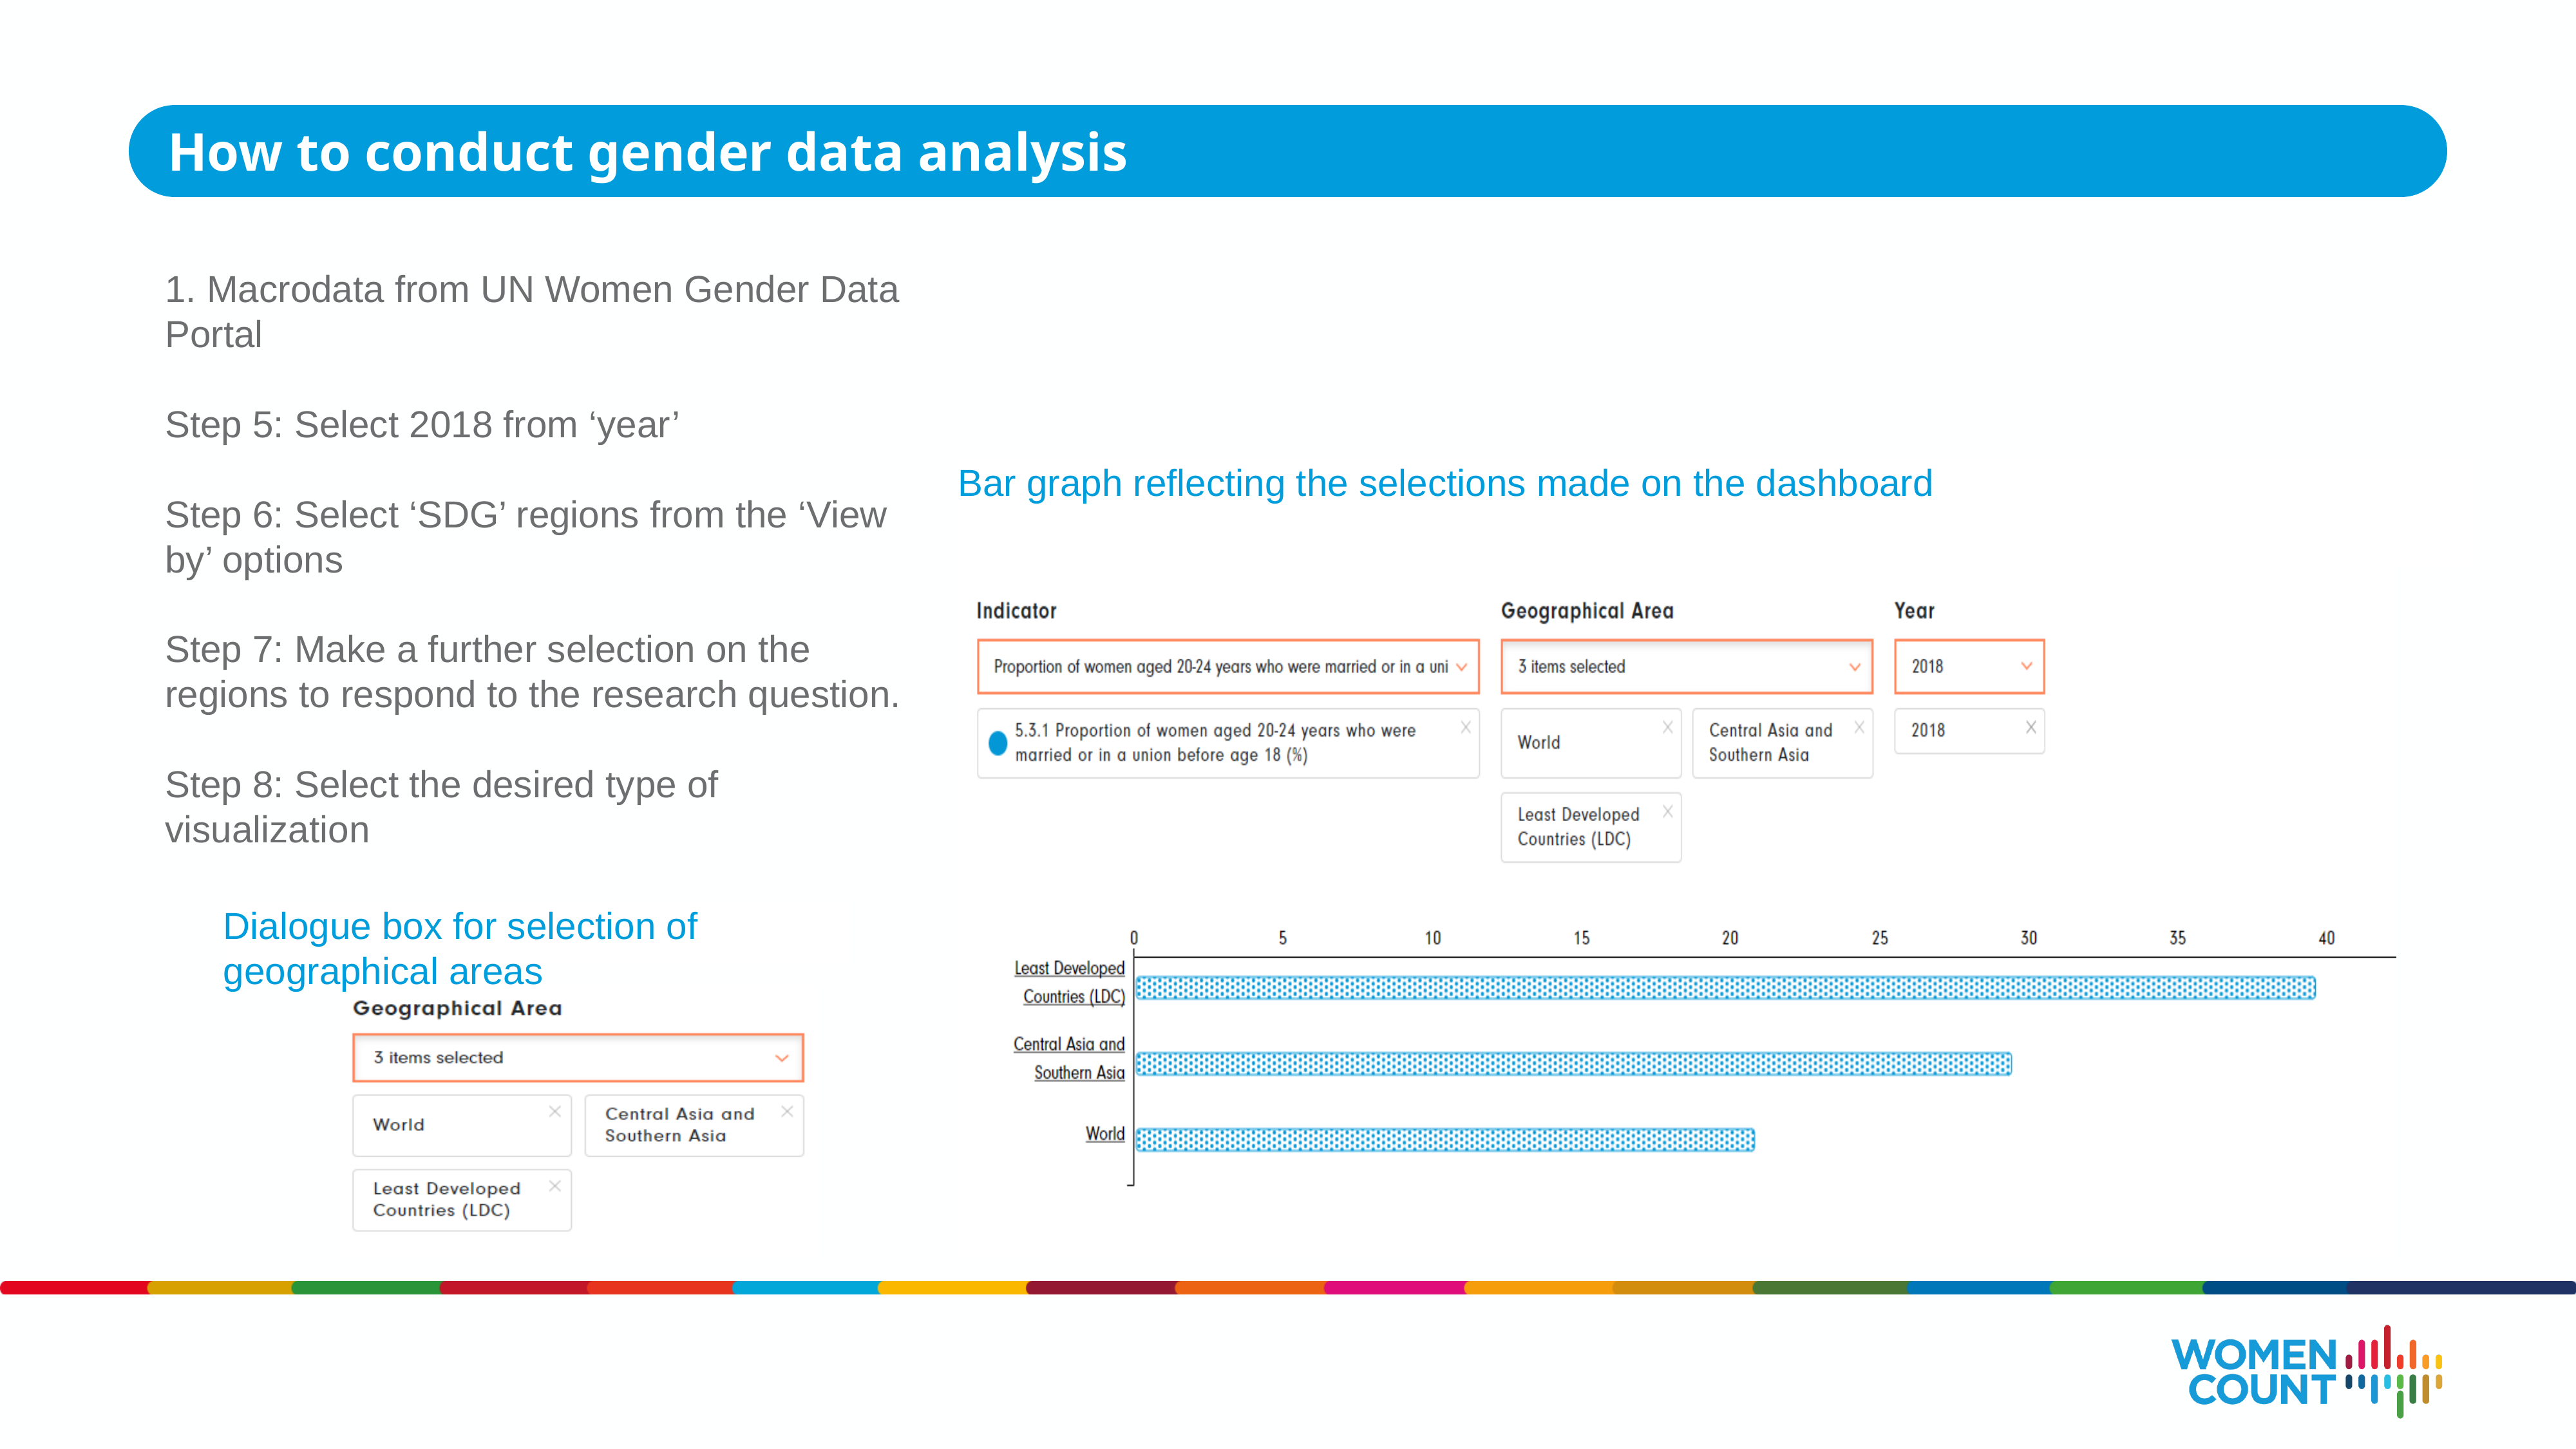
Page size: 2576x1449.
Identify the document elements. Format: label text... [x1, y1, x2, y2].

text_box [223, 901, 852, 1257]
list How to conduct gender data analysis [167, 119, 2411, 245]
list 1. Macrodata from UN Women Gender Data Portal Step 5: Select 2018 from ‘year’ Step 6: Select ‘SDG’ regions from the ‘View by’ options Step 7: Make a further selection on the regions to respond to the research question. Step 8: Select the desired type of visualization [165, 264, 910, 857]
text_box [958, 459, 2472, 1257]
